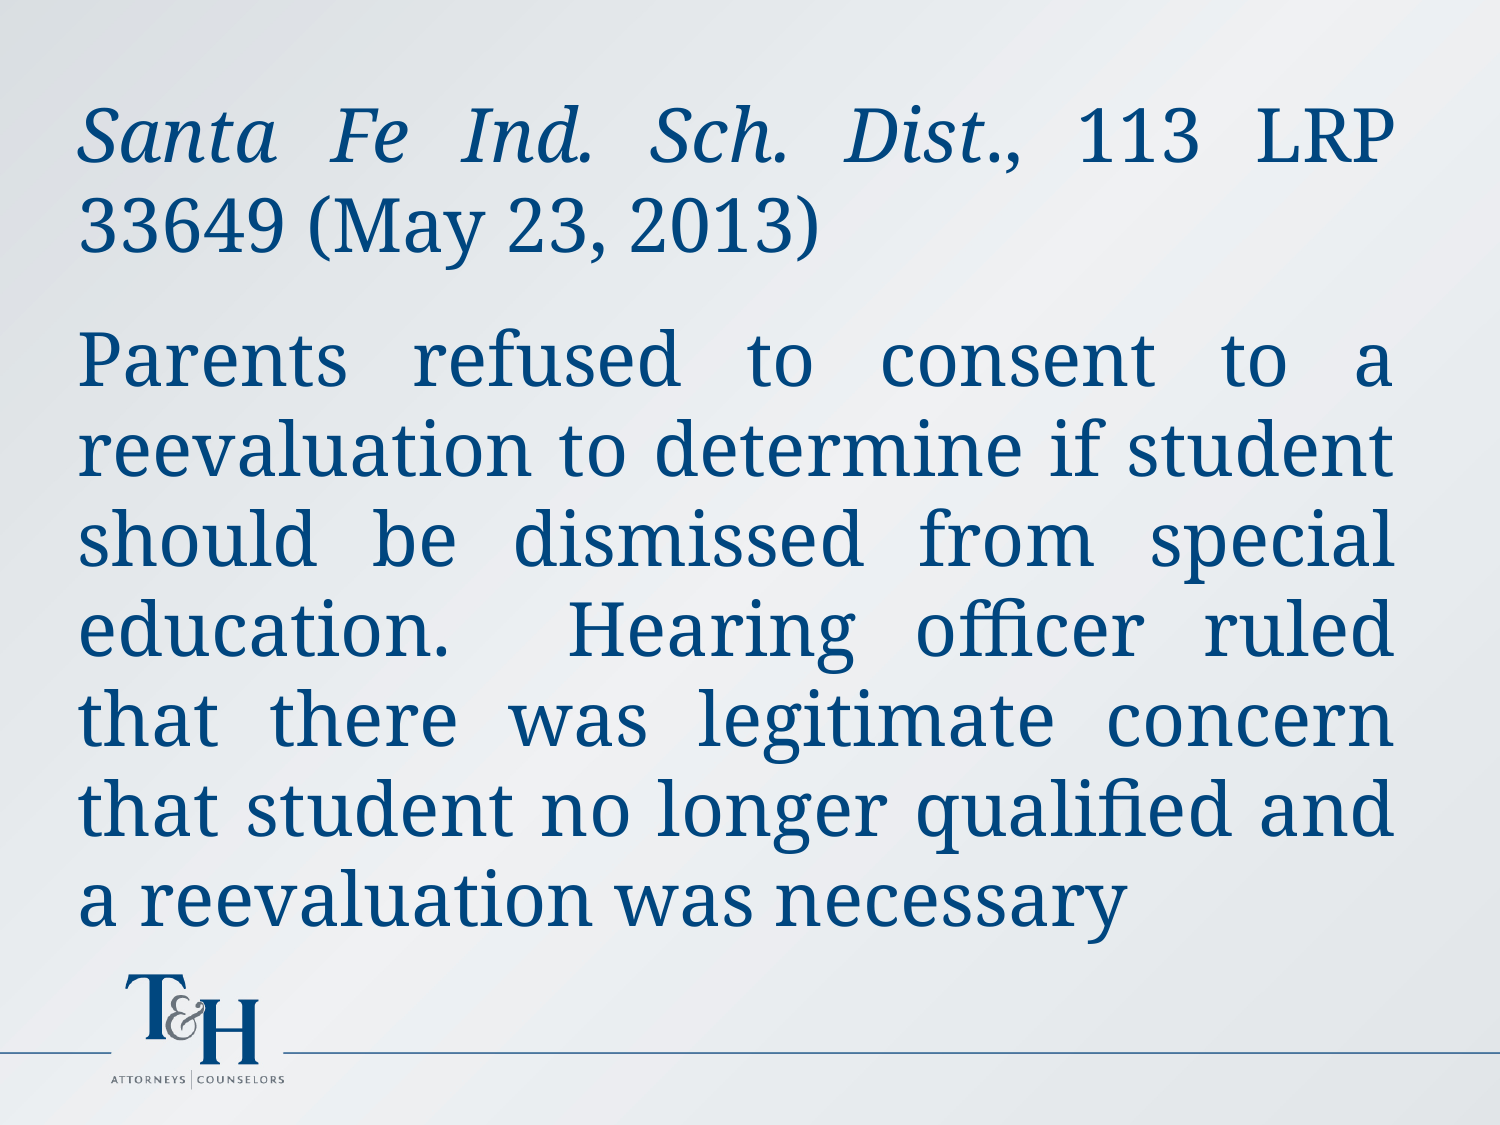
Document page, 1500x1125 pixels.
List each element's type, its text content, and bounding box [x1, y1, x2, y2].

list Santa Fe Ind. Sch. Dist., 113 LRP 33649 (May 23, 2013) Parents refused to consent to a reevaluation to determine if student should be dismissed from special education. Hearing officer ruled that there was legitimate concern that student no longer qualified and a reevaluation was necessary [62, 0, 1413, 976]
picture [0, 0, 1500, 1125]
